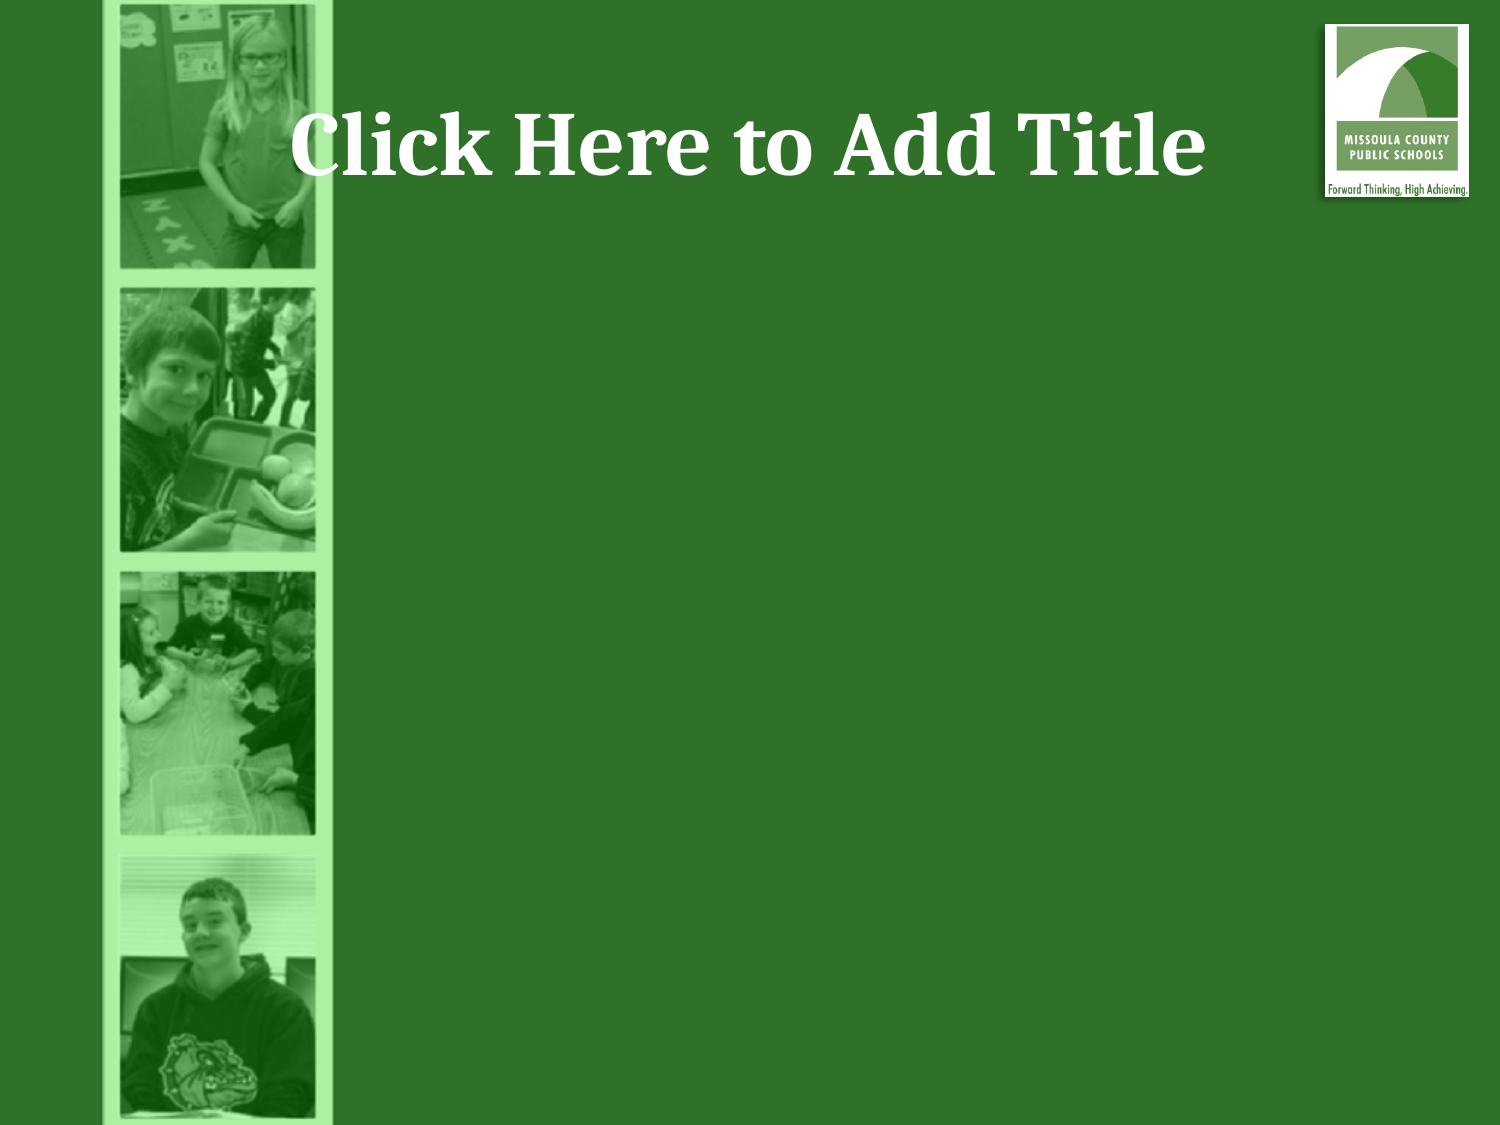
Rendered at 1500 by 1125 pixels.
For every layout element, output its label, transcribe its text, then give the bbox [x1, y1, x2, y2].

picture [0, 0, 1500, 1125]
title Click Here to Add Title [75, 45, 1425, 233]
